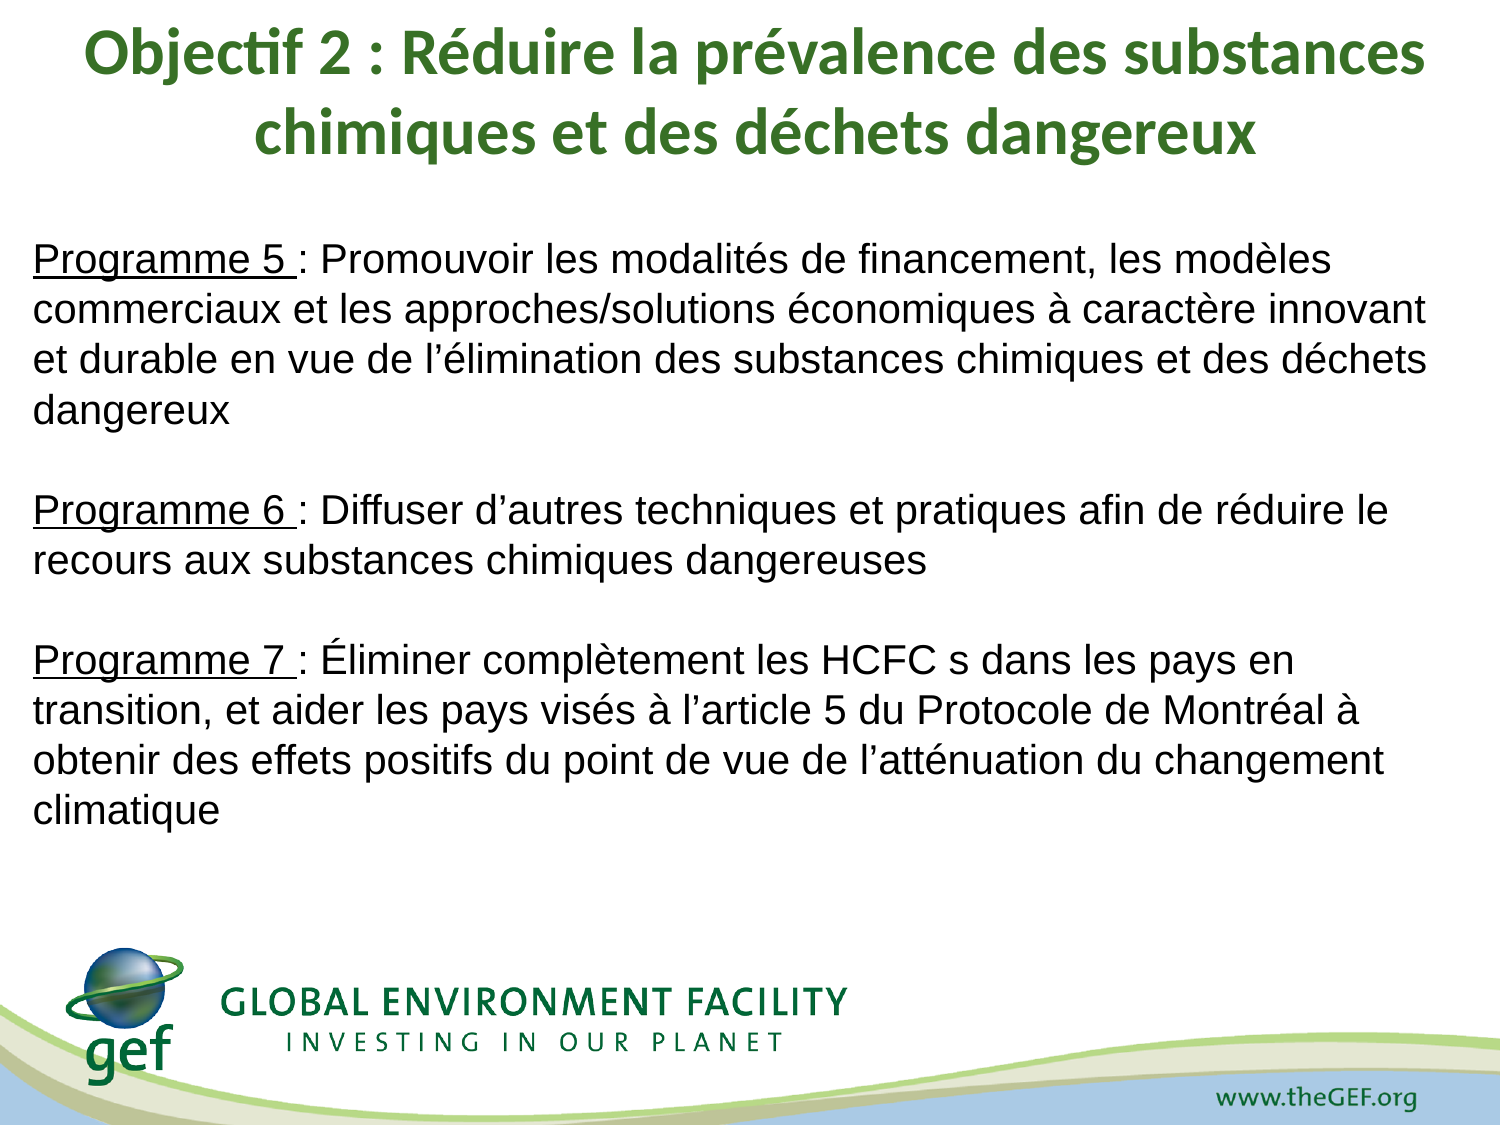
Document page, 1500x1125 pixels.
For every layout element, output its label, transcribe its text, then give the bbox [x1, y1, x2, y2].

picture [0, 920, 1500, 1125]
text_box Programme 5 : Promouvoir les modalités de financement, les modèles commerciaux et les approches/solutions économiques à caractère innovant et durable en vue de l’élimination des substances chimiques et des déchets dangereux Programme 6 : Diffuser d’autres techniques et pratiques afin de réduire le recours aux substances chimiques dangereuses Programme 7 : Éliminer complètement les HCFC s dans les pays en transition, et aider les pays visés à l’article 5 du Protocole de Montréal à obtenir des effets positifs du point de vue de l’atténuation du changement climatique [17, 174, 1481, 890]
title Objectif 2 : Réduire la prévalence des substances chimiques et des déchets dangereux [37, 12, 1476, 163]
